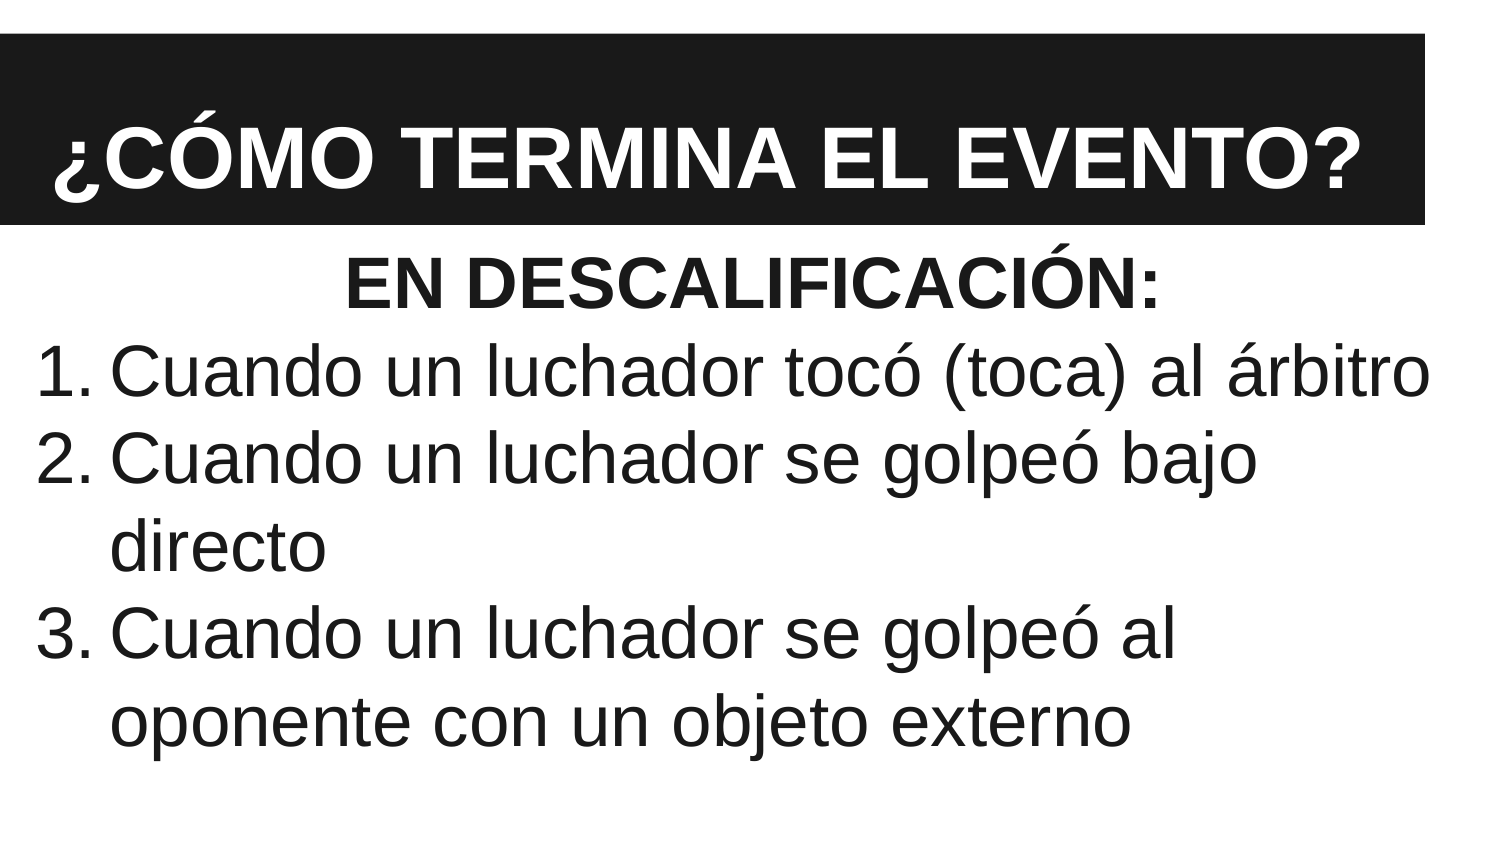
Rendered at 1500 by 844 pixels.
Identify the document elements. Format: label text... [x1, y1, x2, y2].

list EN DESCALIFICACIÓN: Cuando un luchador tocó (toca) al árbitro Cuando un luchador se golpeó bajo directo Cuando un luchador se golpeó al oponente con un objeto externo [19, 221, 1489, 827]
title ¿CÓMO TERMINA EL EVENTO? [0, 33, 1426, 221]
